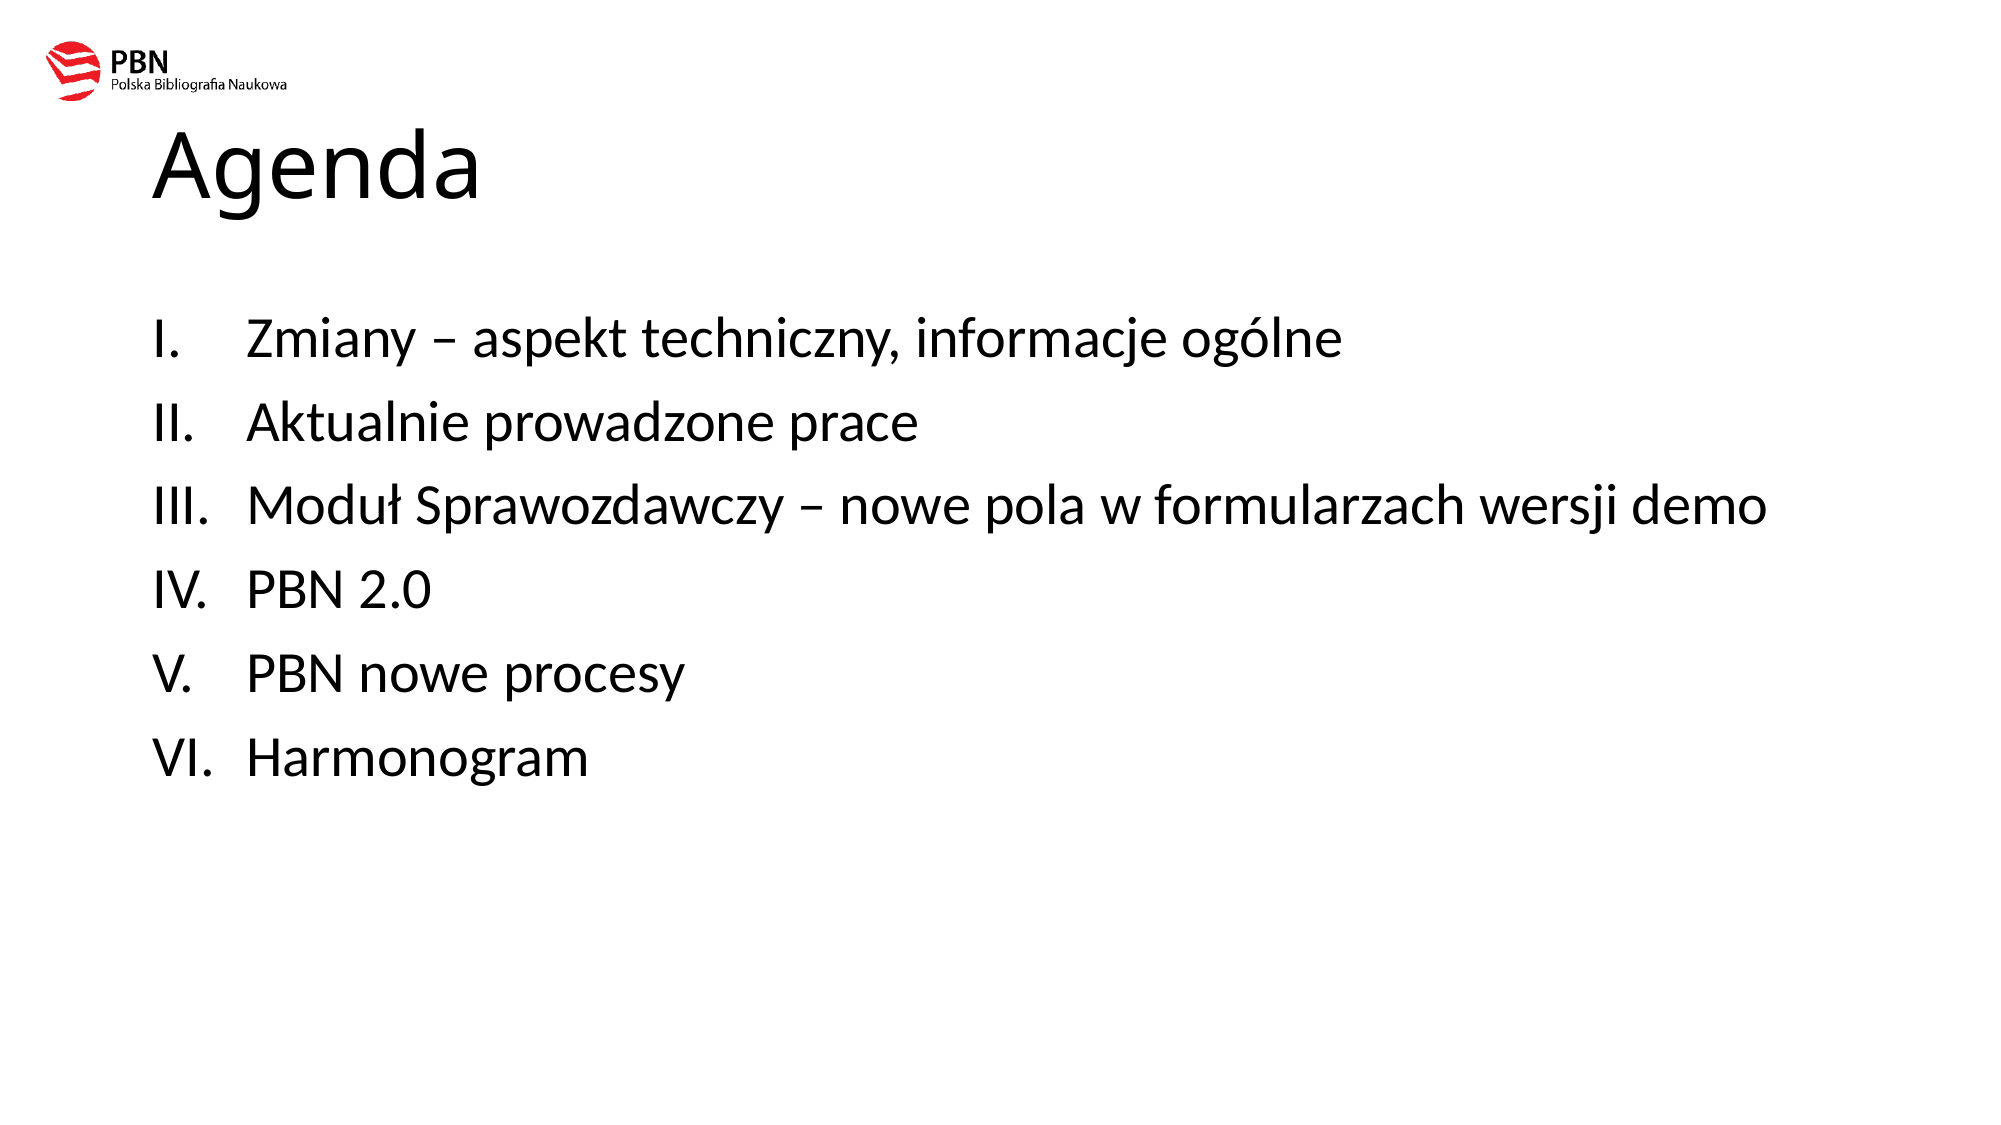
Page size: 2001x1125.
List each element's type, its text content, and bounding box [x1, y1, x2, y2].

list Zmiany – aspekt techniczny, informacje ogólne Aktualnie prowadzone prace Moduł Sprawozdawczy – nowe pola w formularzach wersji demo PBN 2.0 PBN nowe procesy Harmonogram [137, 299, 1910, 1014]
title Agenda [137, 59, 1863, 278]
picture [44, 39, 289, 105]
